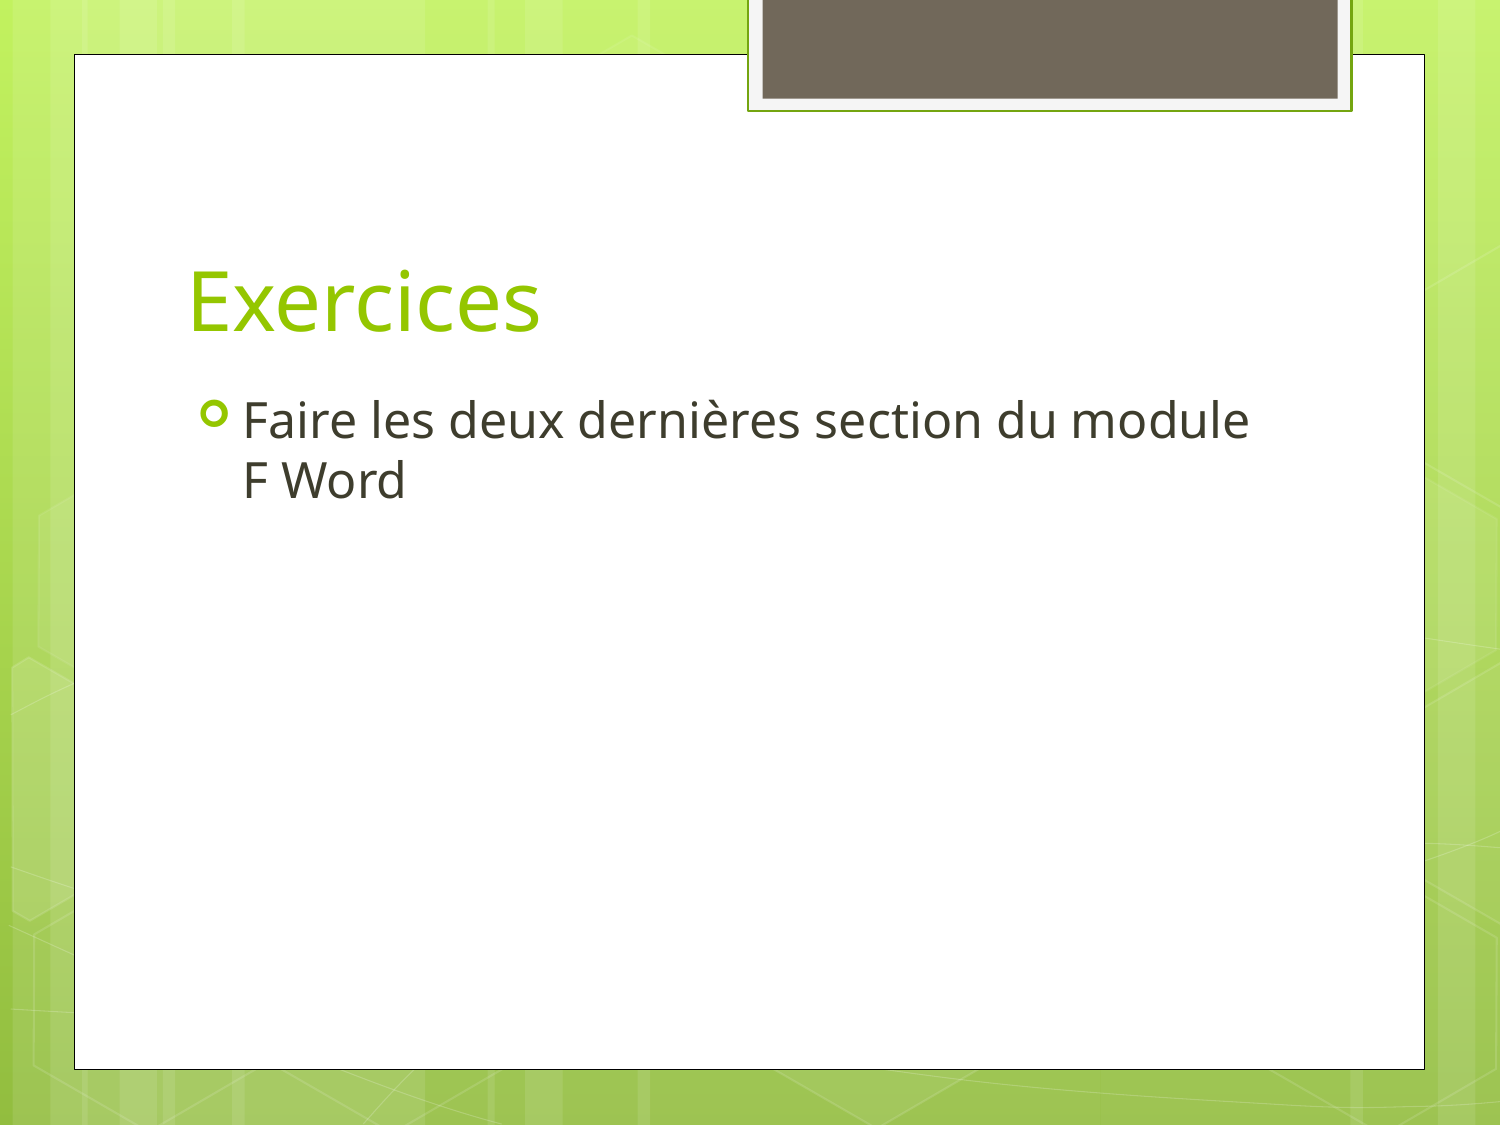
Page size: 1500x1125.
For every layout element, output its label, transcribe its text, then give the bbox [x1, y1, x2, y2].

title Exercices [171, 168, 1324, 357]
list Faire les deux dernières section du module F Word [171, 381, 1283, 957]
